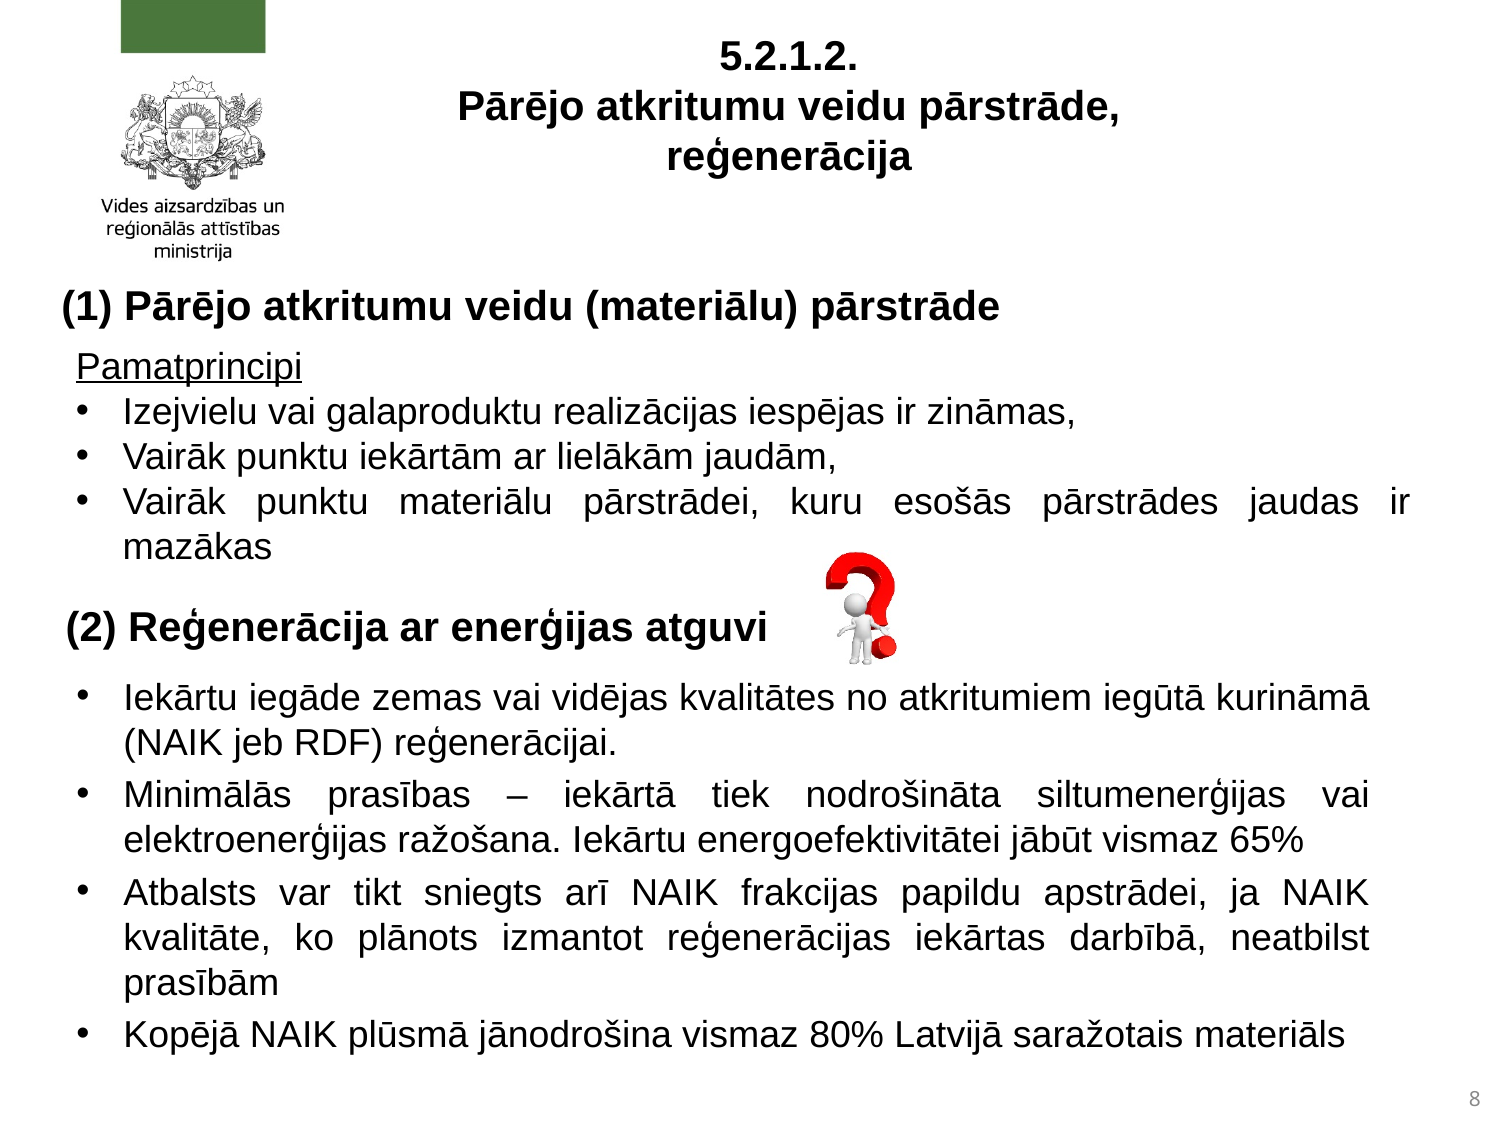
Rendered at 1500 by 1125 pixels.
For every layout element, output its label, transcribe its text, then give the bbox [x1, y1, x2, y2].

slide_number 8 [1445, 1074, 1496, 1125]
text_box 5.2.1.2. Pārējo atkritumu veidu pārstrāde, reģenerācija [319, 21, 1259, 187]
picture [48, 0, 338, 271]
list Iekārtu iegāde zemas vai vidējas kvalitātes no atkritumiem iegūtā kurināmā (NAIK jeb RDF) reģenerācijai. Minimālās prasības – iekārtā tiek nodrošināta siltumenerģijas vai elektroenerģijas ražošana. Iekārtu energoefektivitātei jābūt vismaz 65% Atbalsts var tikt sniegts arī NAIK frakcijas papildu apstrādei, ja NAIK kvalitāte, ko plānots izmantot reģenerācijas iekārtas darbībā, neatbilst prasībām Kopējā NAIK plūsmā jānodrošina vismaz 80% Latvijā saražotais materiāls [60, 664, 1386, 1103]
text_box (2) Reģenerācija ar enerģijas atguvi [45, 592, 789, 665]
text_box Pamatprincipi Izejvielu vai galaproduktu realizācijas iespējas ir zināmas, Vairāk punktu iekārtām ar lielākām jaudām, Vairāk punktu materiālu pārstrādei, kuru esošās pārstrādes jaudas ir mazākas [61, 334, 1426, 614]
picture [821, 550, 899, 666]
text_box (1) Pārējo atkritumu veidu (materiālu) pārstrāde [27, 271, 1035, 344]
